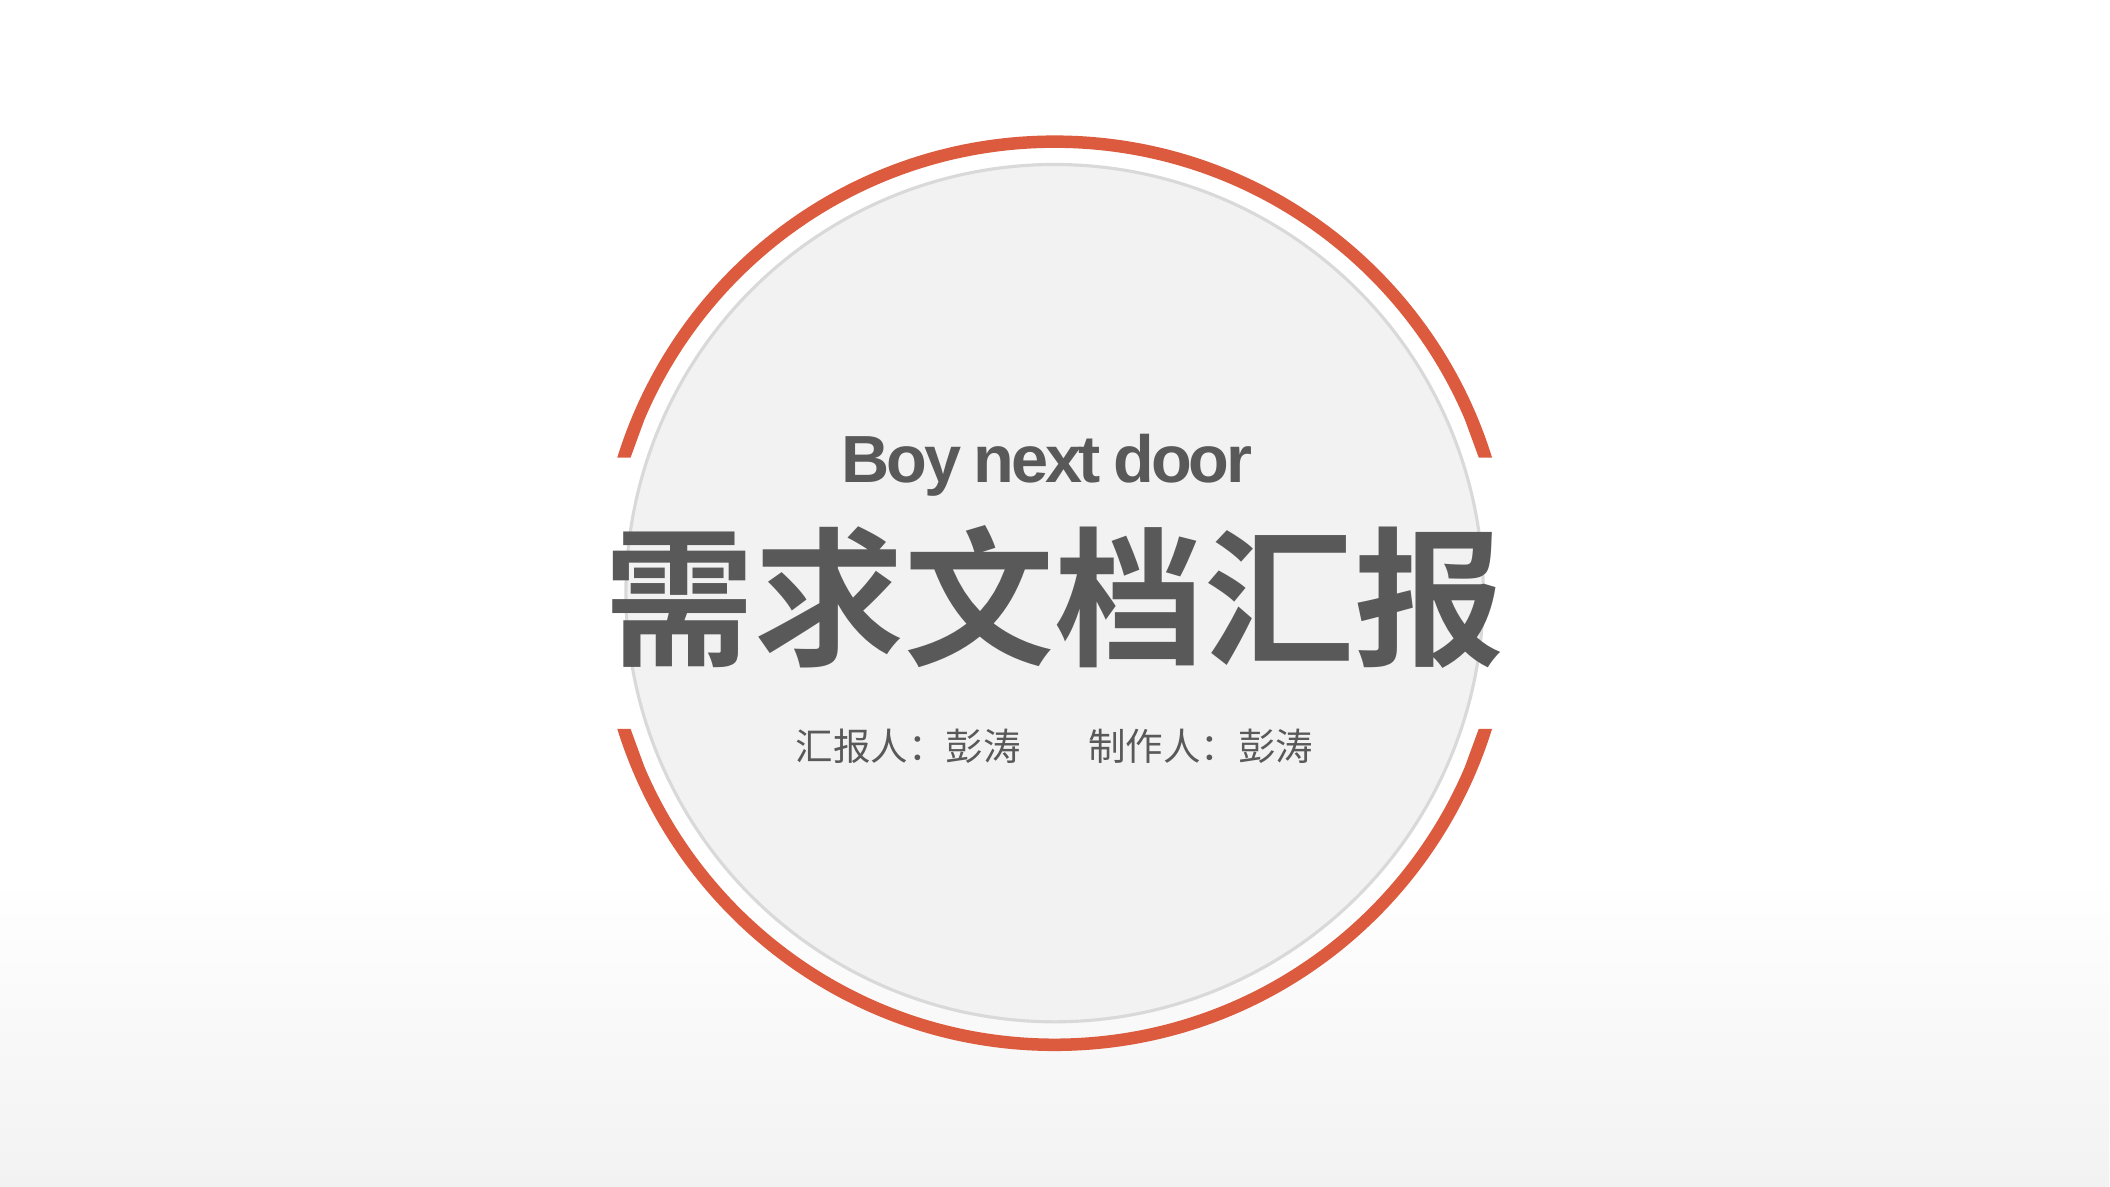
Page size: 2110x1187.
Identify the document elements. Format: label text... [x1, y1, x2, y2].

text_box 汇报人：彭涛 制作人：彭涛 [765, 722, 1344, 768]
text_box 需求文档汇报 [425, 504, 1684, 685]
text_box [634, 497, 1475, 504]
text_box Boy next door [578, 415, 1532, 497]
text_box [616, 727, 1494, 1053]
text_box [634, 685, 1475, 1023]
text_box [663, 163, 1446, 415]
text_box [631, 134, 1478, 415]
